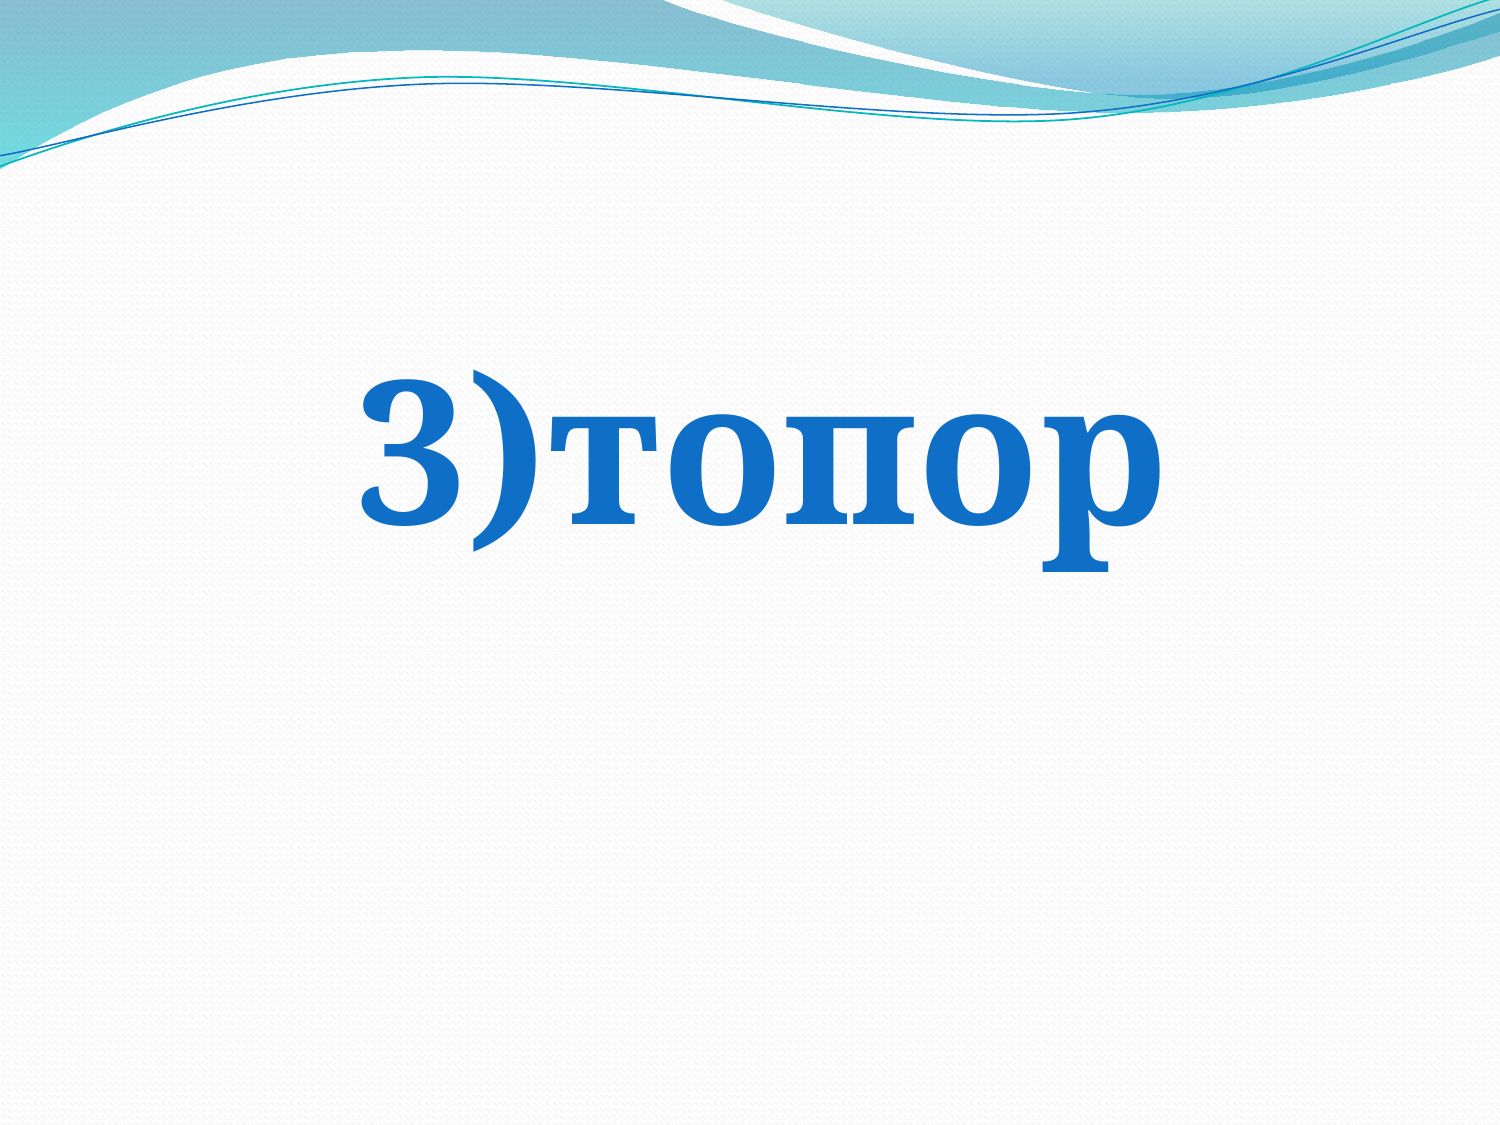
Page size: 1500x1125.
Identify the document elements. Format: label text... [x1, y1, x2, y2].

list 3)топор [75, 317, 1425, 1038]
